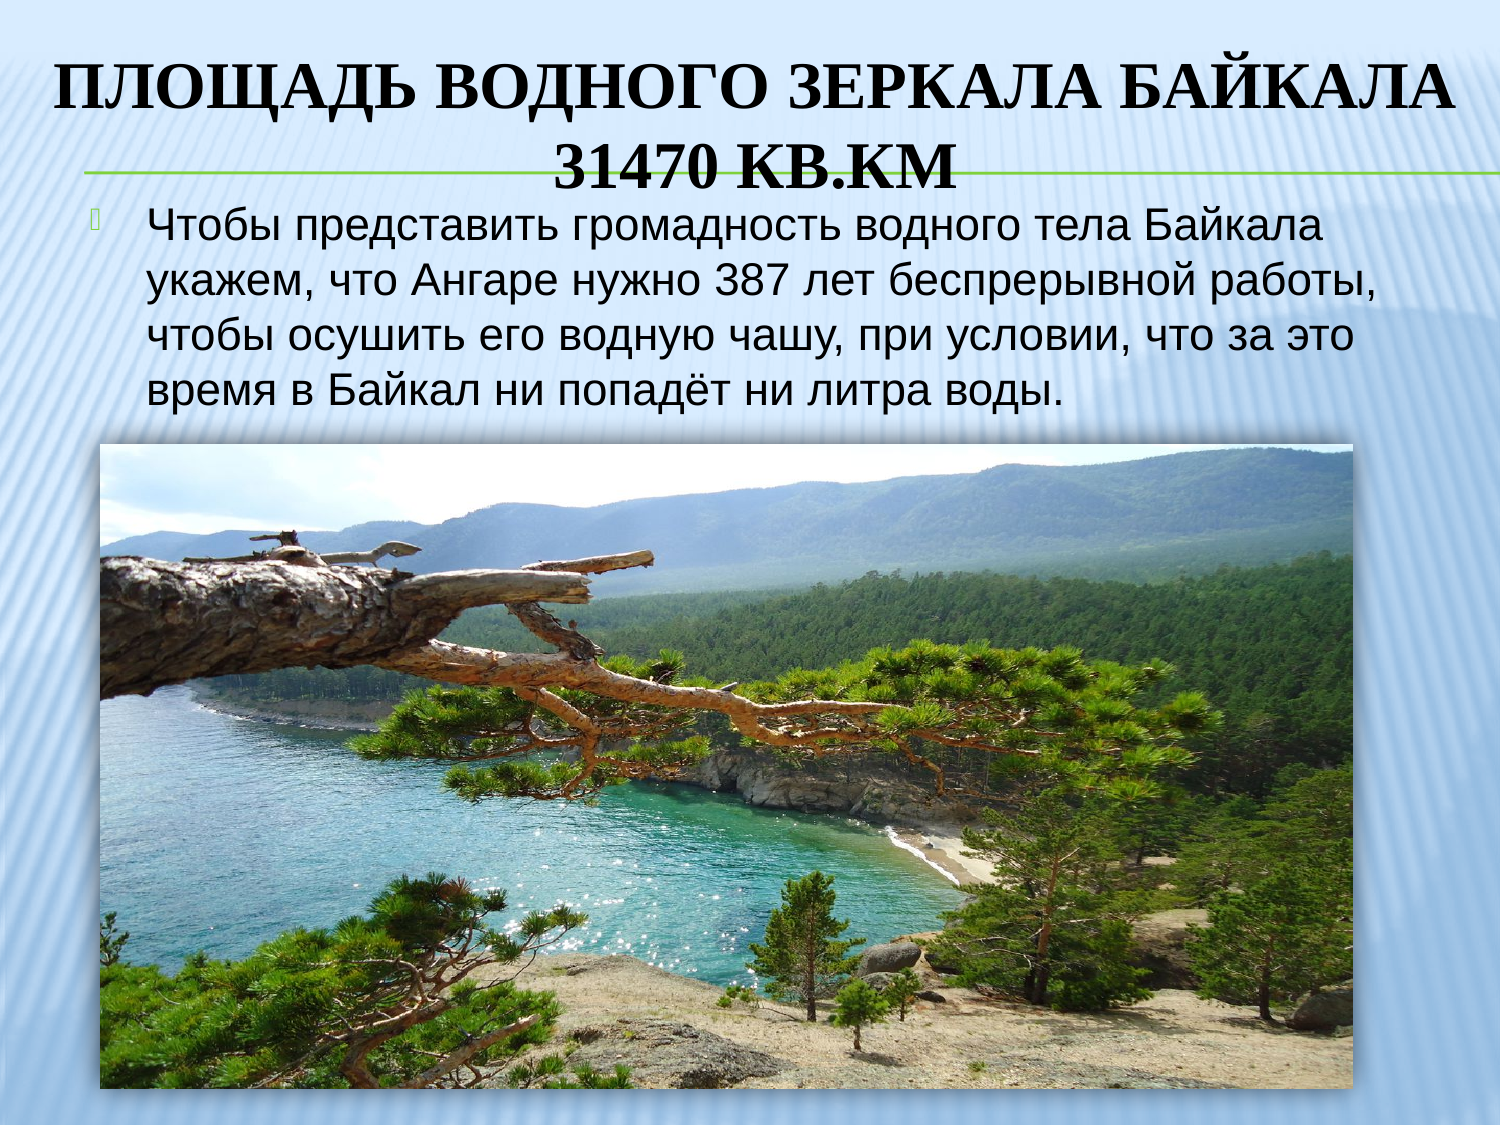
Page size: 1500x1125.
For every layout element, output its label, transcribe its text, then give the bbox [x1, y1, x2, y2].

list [99, 444, 1353, 1089]
title Площадь водного зеркала Байкала 31470 кв.км [35, 45, 1477, 200]
list Чтобы представить громадность водного тела Байкала укажем, что Ангаре нужно 387 лет беспрерывной работы, чтобы осушить его водную чашу, при условии, что за это время в Байкал ни попадёт ни литра воды. [75, 187, 1425, 457]
